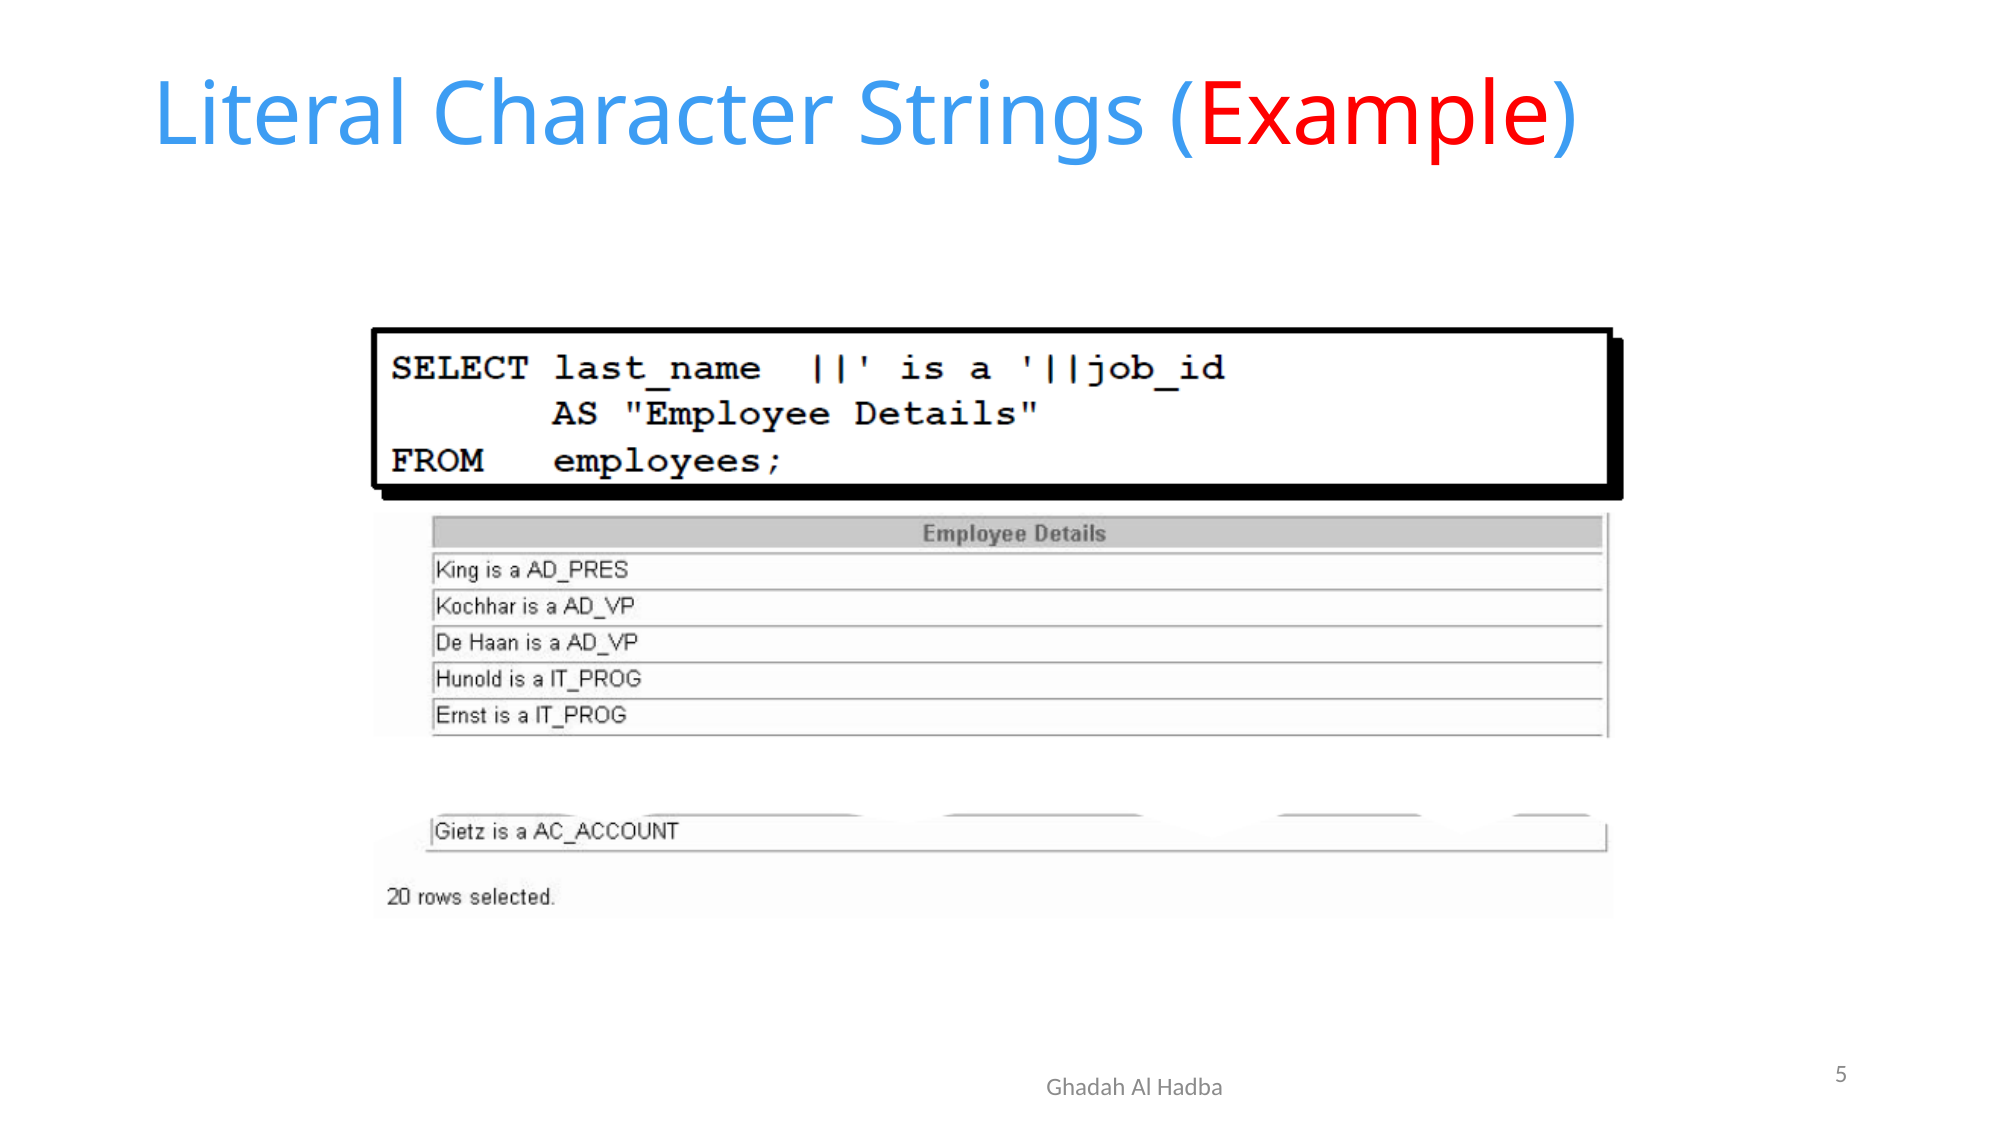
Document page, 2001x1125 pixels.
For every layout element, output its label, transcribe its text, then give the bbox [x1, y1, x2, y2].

footer Ghadah Al Hadba [683, 1062, 1587, 1108]
slide_number 5 [1412, 1042, 1863, 1103]
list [337, 277, 1663, 950]
title Literal Character Strings (Example) [137, 59, 1863, 278]
